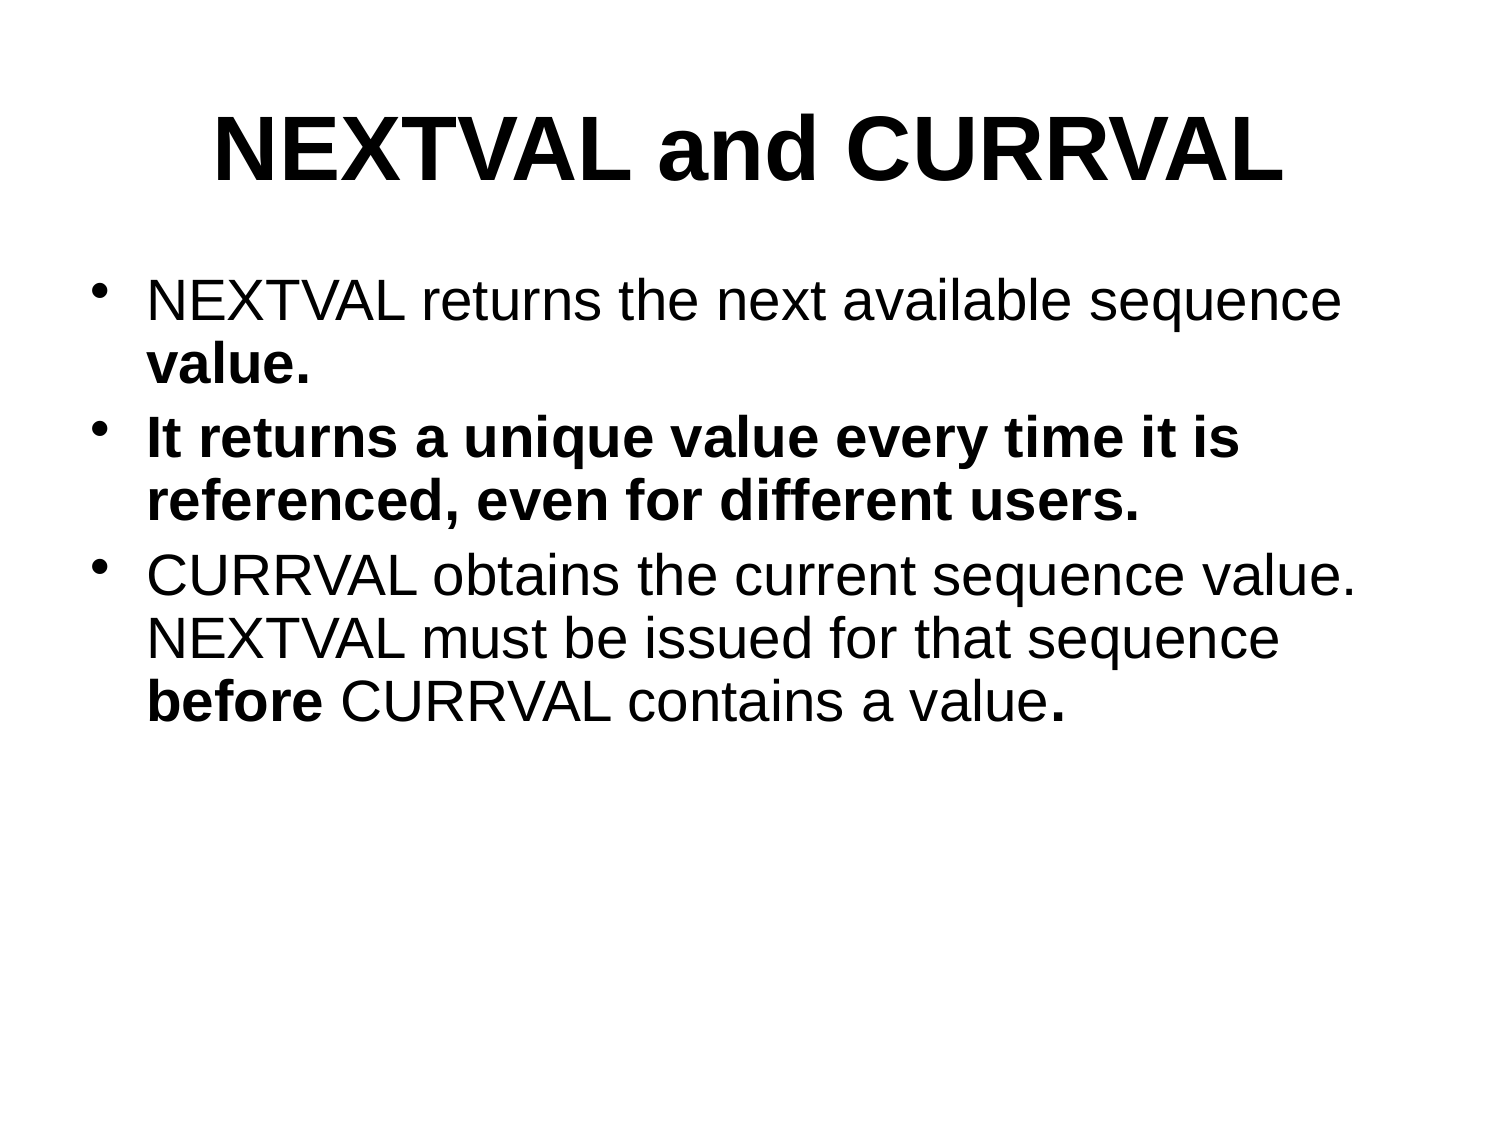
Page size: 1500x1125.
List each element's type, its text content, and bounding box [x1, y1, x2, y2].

title NEXTVAL and CURRVAL [74, 49, 1426, 238]
list NEXTVAL returns the next available sequence value. It returns a unique value every time it is referenced, even for different users. CURRVAL obtains the current sequence value. NEXTVAL must be issued for that sequence before CURRVAL contains a value. [74, 262, 1426, 1006]
